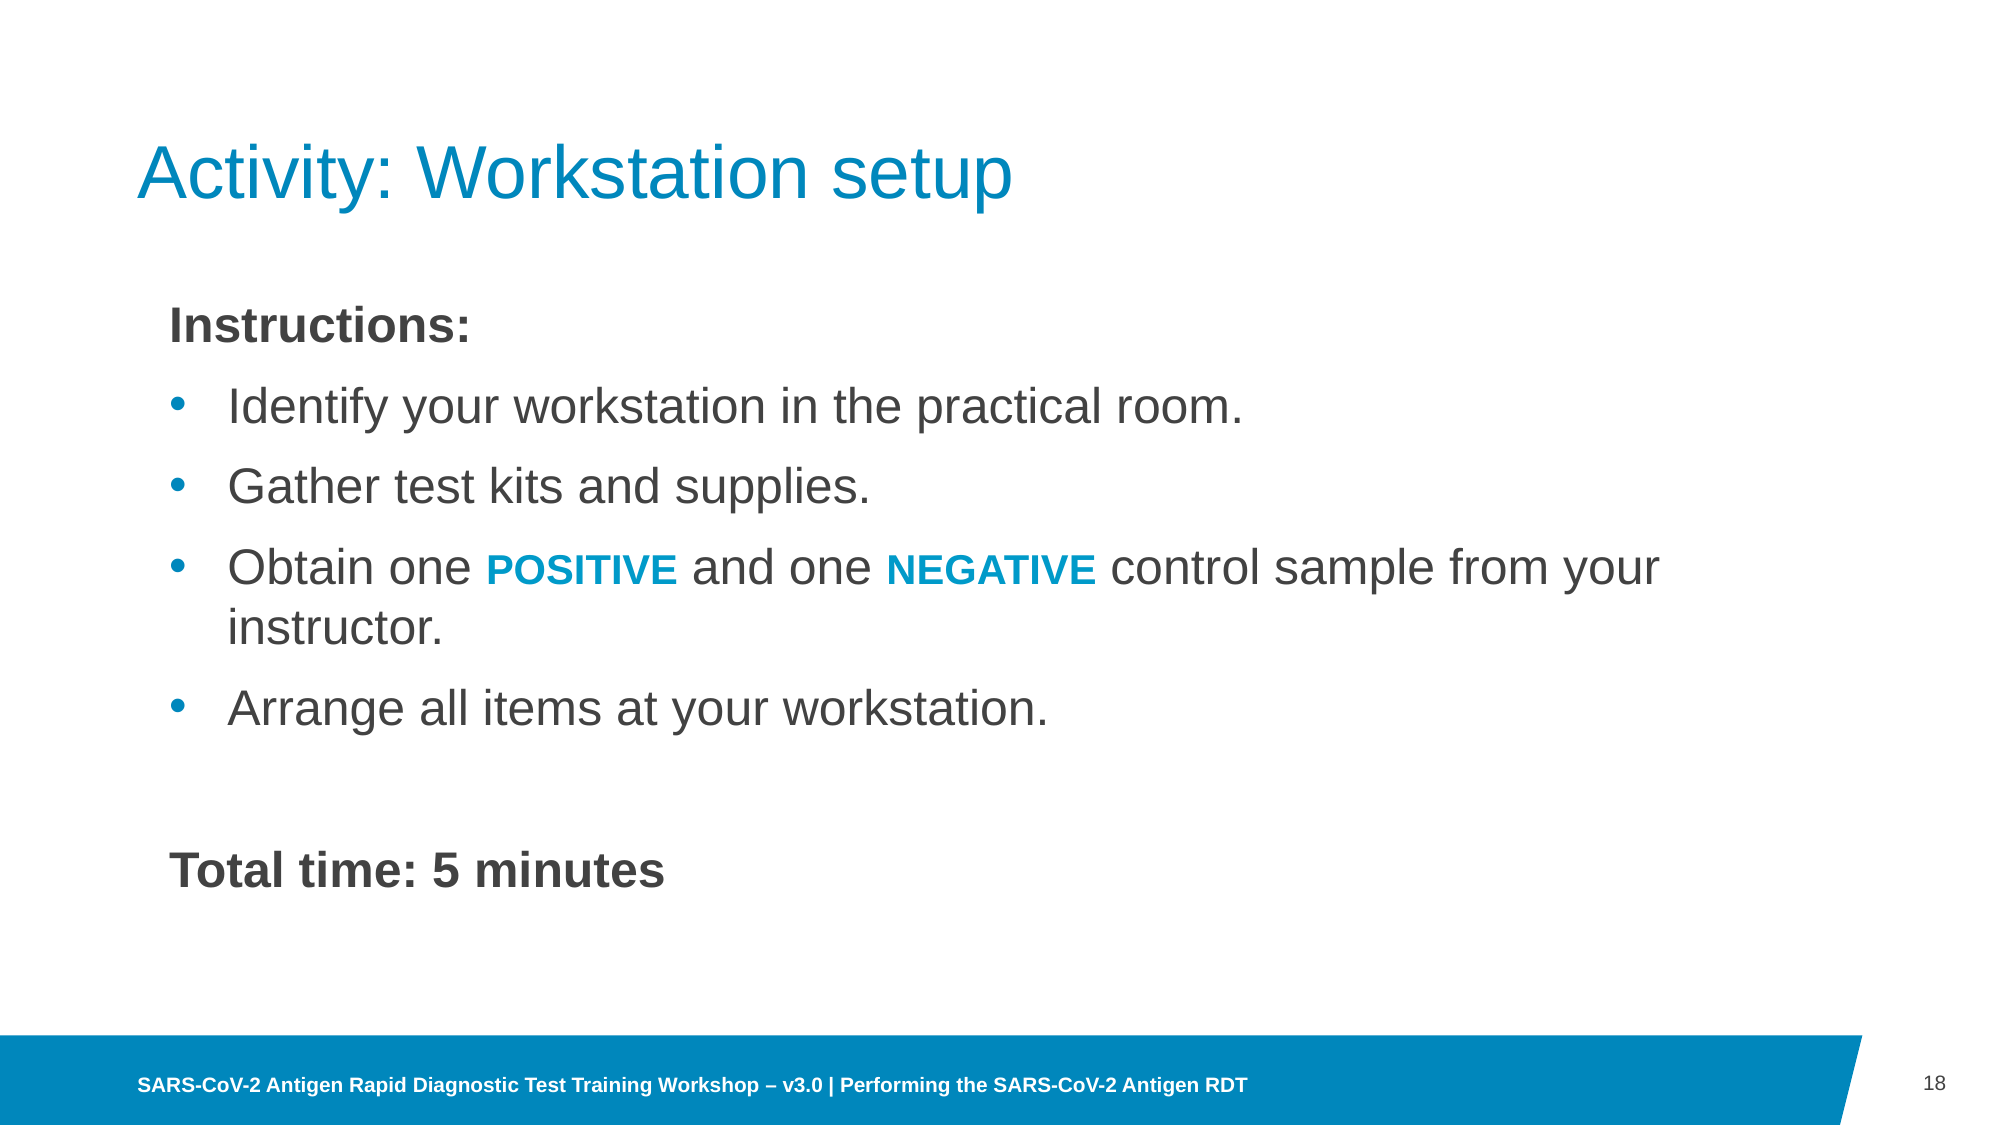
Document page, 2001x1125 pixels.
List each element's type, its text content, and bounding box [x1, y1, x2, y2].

slide_number 18 [1862, 1035, 1947, 1125]
title Activity: Workstation setup [137, 59, 1863, 215]
list Instructions: Identify your workstation in the practical room. Gather test kits and supplies. Obtain one POSITIVE and one NEGATIVE control sample from your instructor. Arrange all items at your workstation. Total time: 5 minutes [137, 284, 1863, 1014]
footer SARS-CoV-2 Antigen Rapid Diagnostic Test Training Workshop – v3.0 | Performing the SARS-CoV-2 Antigen RDT [137, 1042, 1338, 1125]
